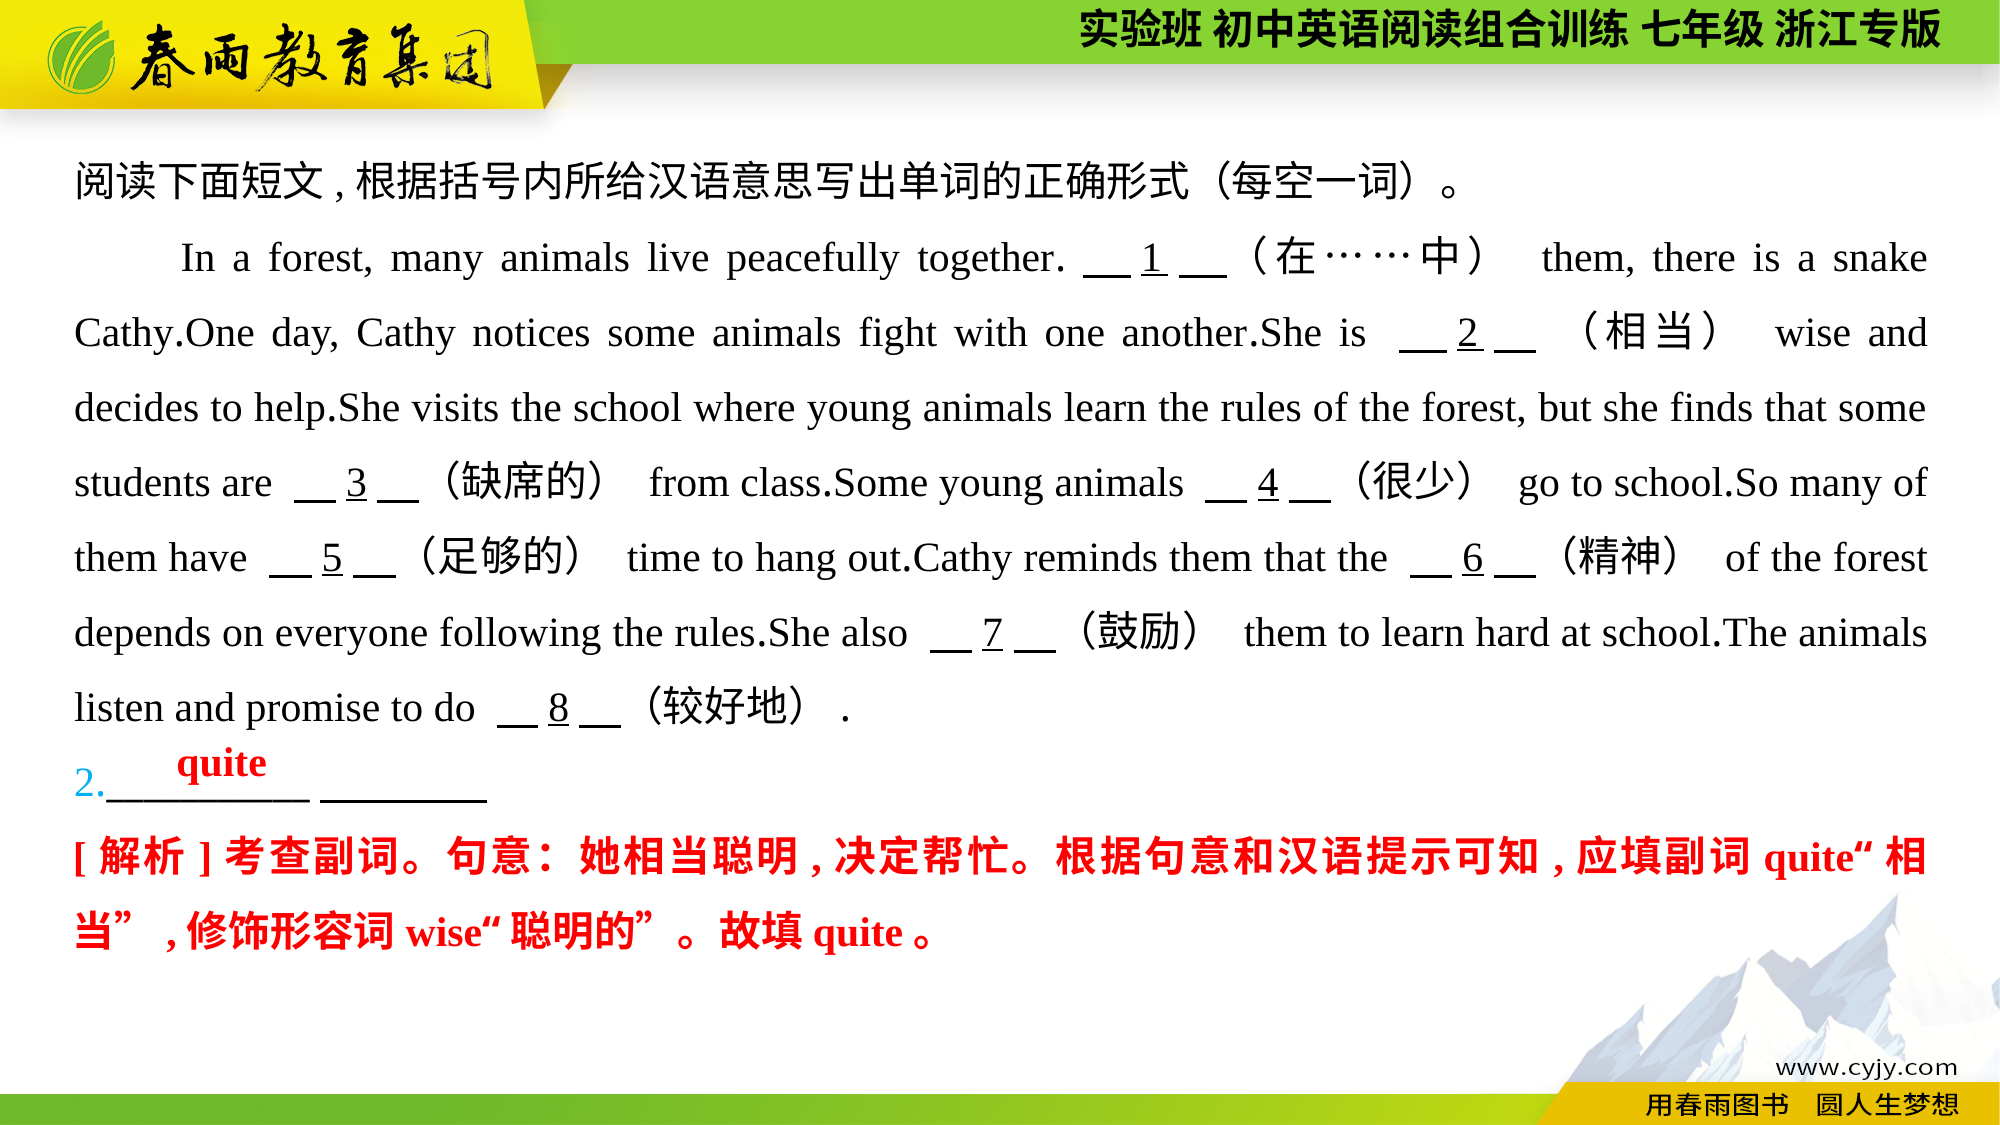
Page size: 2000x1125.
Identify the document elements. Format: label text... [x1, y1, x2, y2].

text_box [解析]考查副词。句意：她相当聪明,决定帮忙。根据句意和汉语提示可知,应填副词quite“相当”,修饰形容词wise“聪明的”。故填quite。 [58, 797, 1942, 962]
picture [0, 0, 2000, 1125]
list 阅读下面短文,根据括号内所给汉语意思写出单词的正确形式（每空一词）。 In a forest, many animals live peacefully together. 1 （在……中） them, there is a snake Cathy.One day, Cathy notices some animals fight with one another.She is 2 （相当） wise and decides to help.She visits the school where young animals learn the rules of the forest, but she finds that some students are 3 （缺席的） from class.Some young animals 4 （很少） go to school.So many of them have 5 （足够的） time to hang out.Cathy reminds them that the 6 （精神） of the forest depends on everyone following the rules.She also 7 （鼓励） them to learn hard at school.The animals listen and promise to do 8 （较好地）. 2.___________ [59, 122, 1944, 820]
text_box quite [161, 727, 282, 793]
